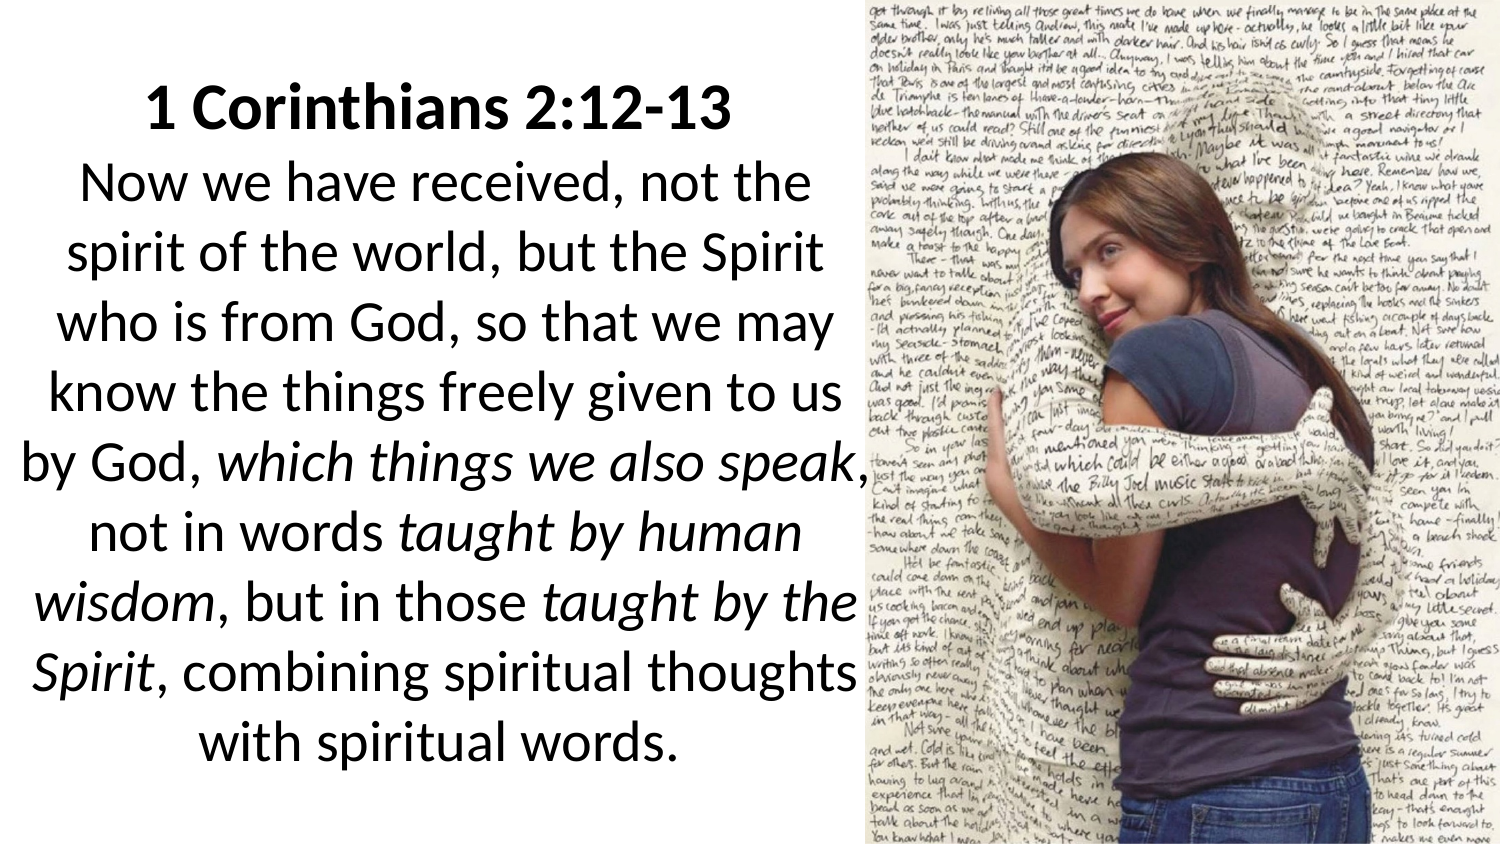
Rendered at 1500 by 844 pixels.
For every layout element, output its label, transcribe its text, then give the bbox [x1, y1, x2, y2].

picture [864, 0, 1500, 844]
text_box 1 Corinthians 2:12-13 Now we have received, not the spirit of the world, but the Spirit who is from God, so that we may know the things freely given to us by God, which things we also speak, not in words taught by human wisdom, but in those taught by the Spirit, combining spiritual thoughts with spiritual words. [0, 55, 859, 781]
